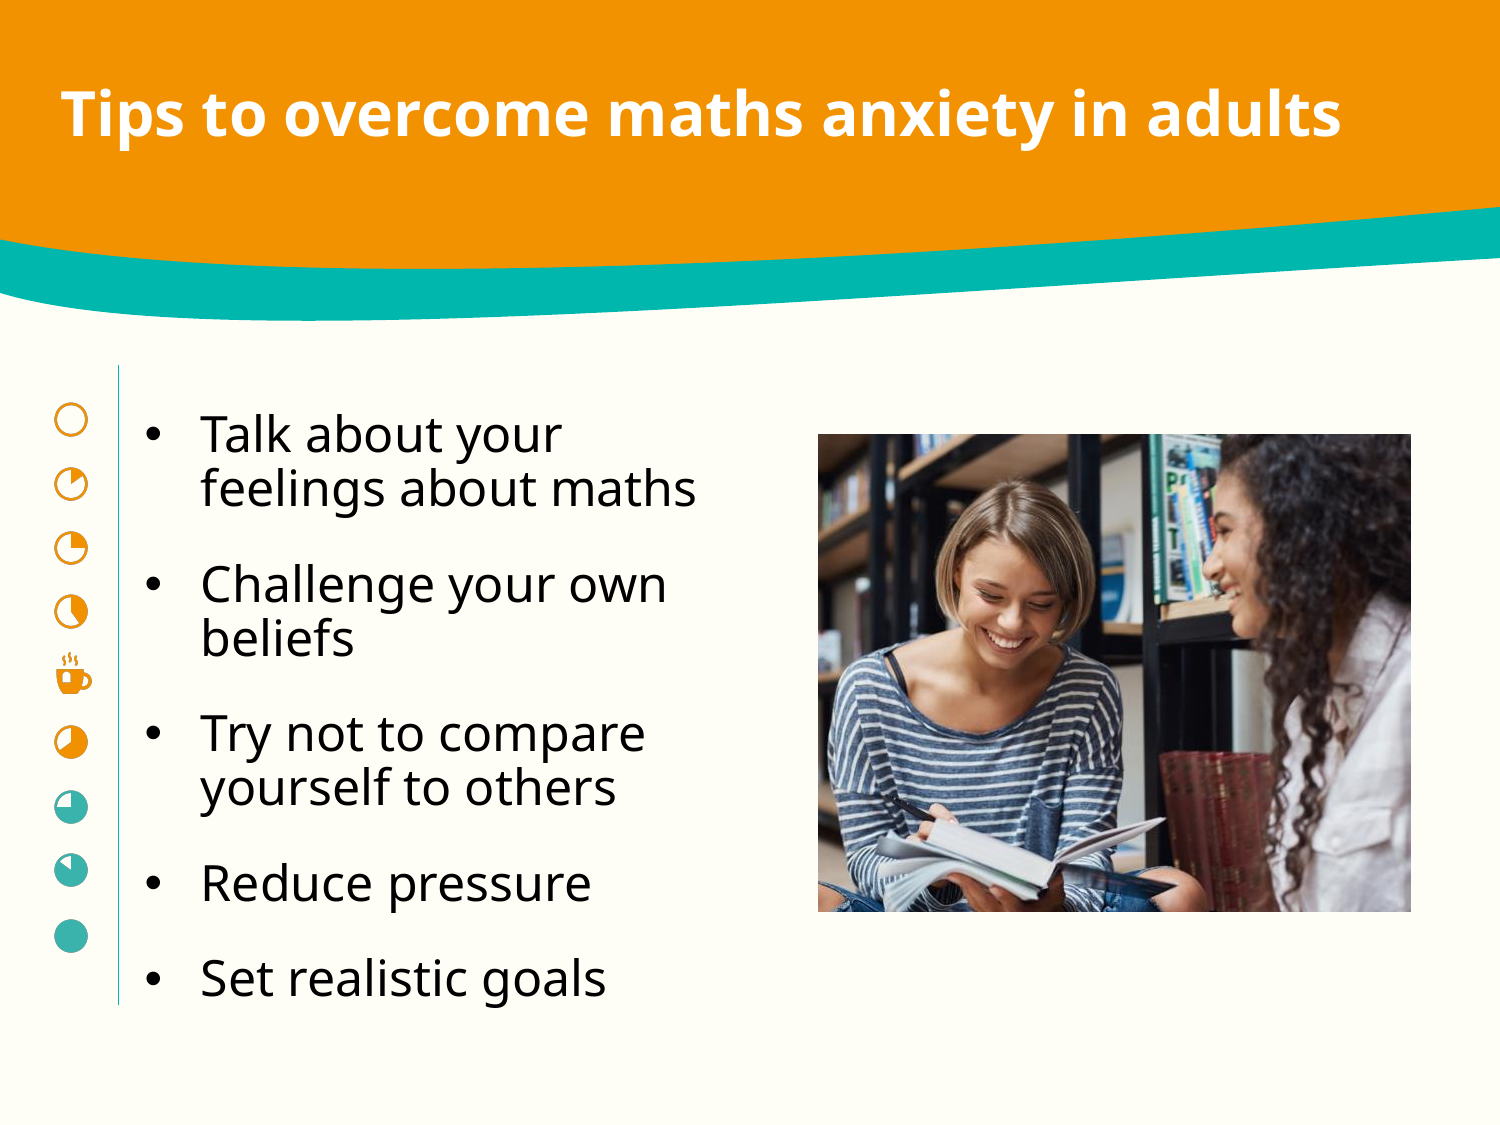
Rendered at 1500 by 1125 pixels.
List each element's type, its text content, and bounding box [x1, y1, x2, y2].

picture [50, 463, 92, 505]
list Tips to overcome maths anxiety in adults [45, 75, 1455, 266]
picture [50, 590, 92, 633]
picture [50, 398, 92, 441]
picture [50, 915, 92, 957]
picture [50, 527, 92, 569]
picture [50, 721, 92, 763]
picture [50, 786, 92, 828]
picture [817, 434, 1411, 912]
list Talk about your feelings about maths Challenge your own beliefs Try not to compare yourself to others Reduce pressure Set realistic goals [129, 402, 750, 1050]
picture [47, 646, 101, 700]
picture [50, 849, 92, 891]
